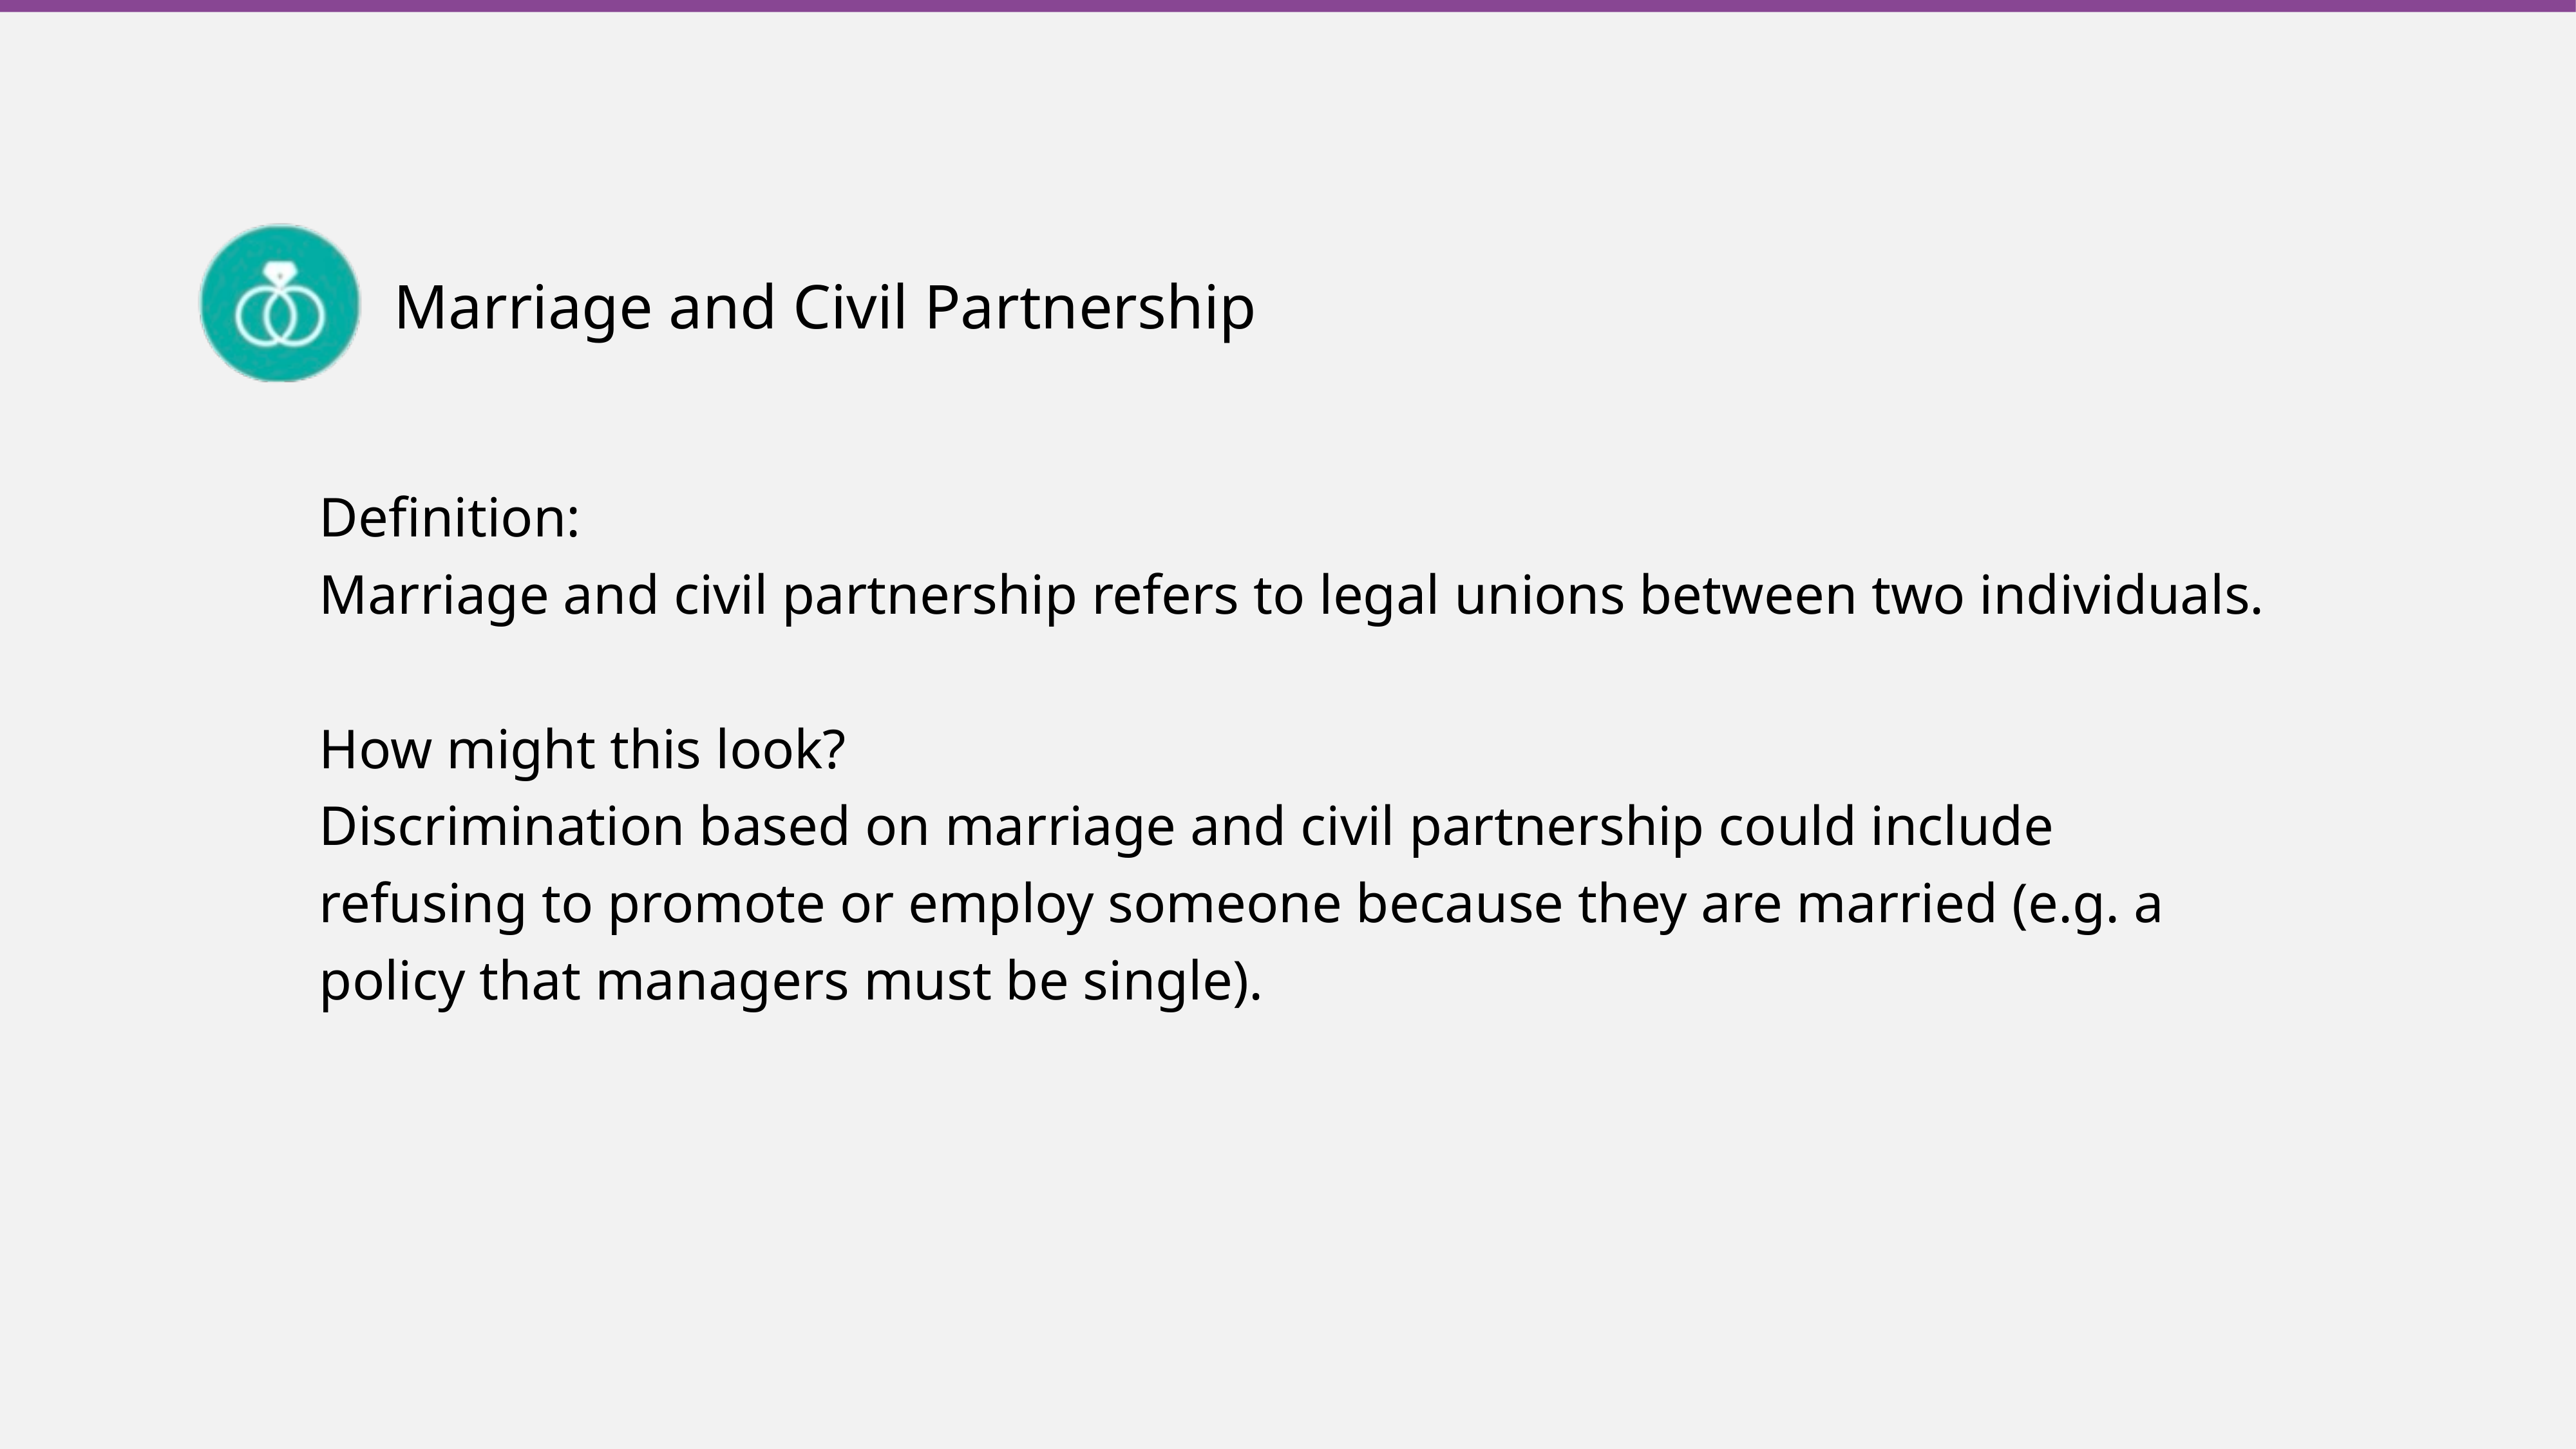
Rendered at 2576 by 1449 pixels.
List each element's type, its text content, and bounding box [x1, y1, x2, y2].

picture [0, 0, 2576, 1449]
text_box Marriage and Civil Partnership [388, 263, 1413, 346]
text_box Definition: Marriage and civil partnership refers to legal unions between two individuals. How might this look? Discrimination based on marriage and civil partnership could include refusing to promote or employ someone because they are married (e.g. a policy that managers must be single). [314, 464, 2273, 1449]
